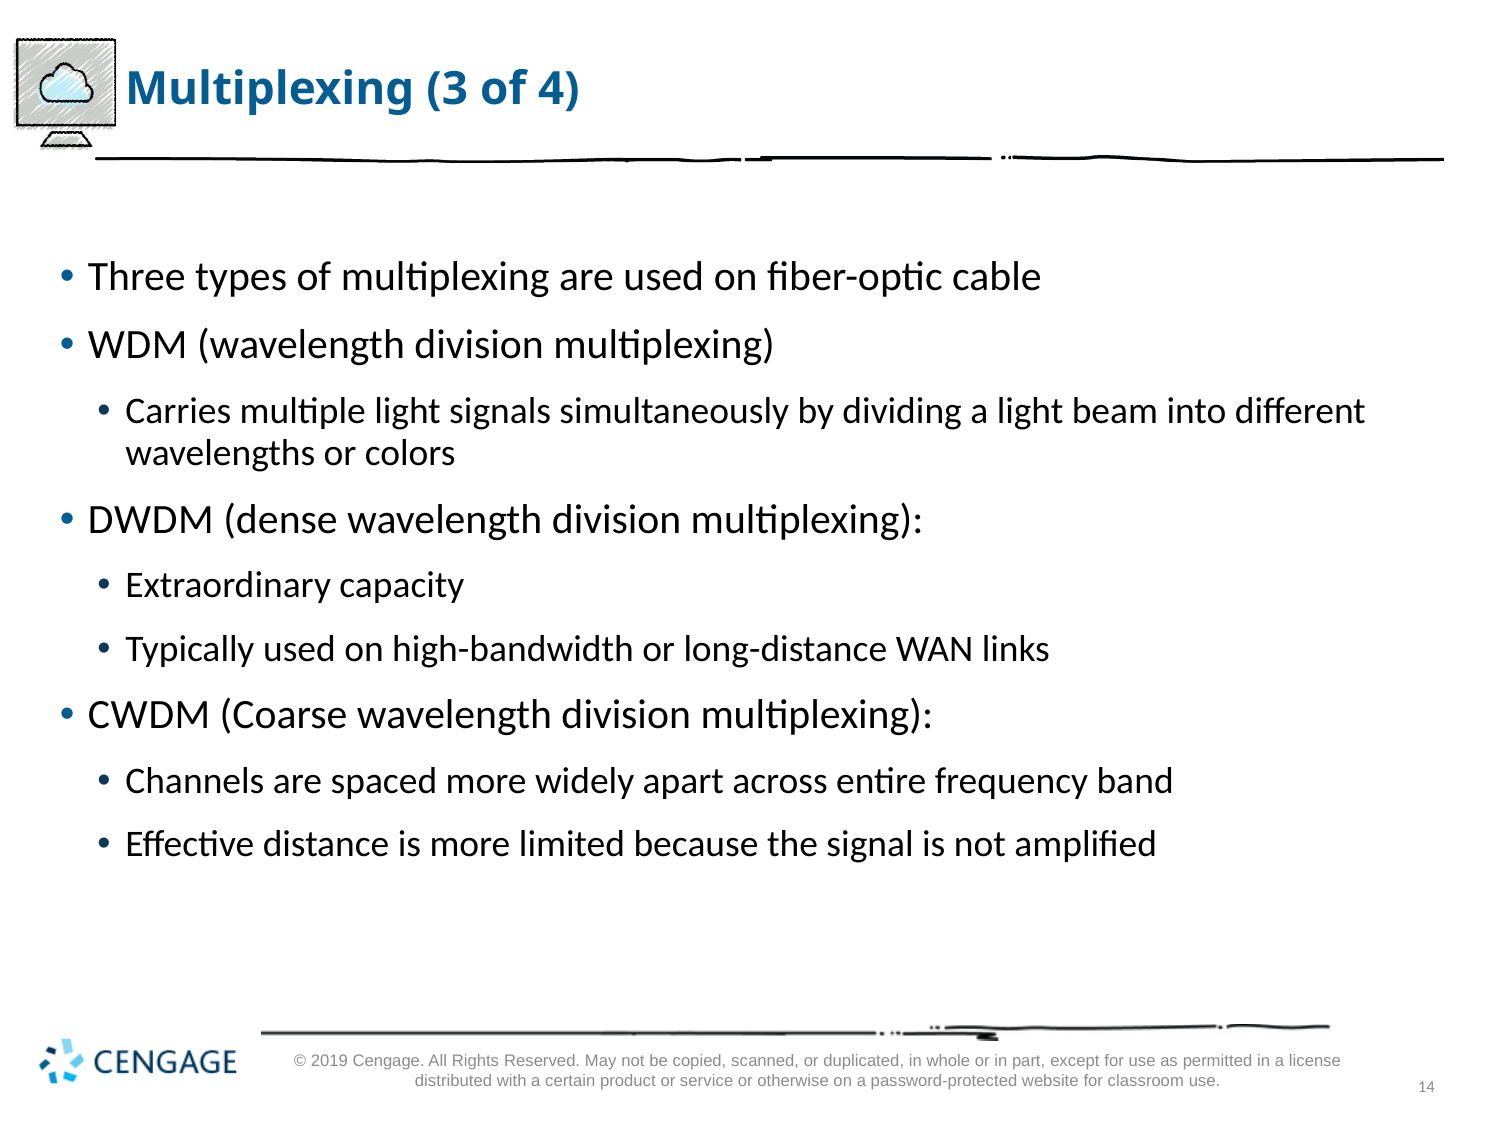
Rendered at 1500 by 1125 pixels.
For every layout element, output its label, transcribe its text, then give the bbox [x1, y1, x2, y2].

title Multiplexing (3 of 4) [125, 66, 1442, 116]
picture [13, 36, 117, 151]
picture [19, 1025, 249, 1096]
footer © 2019 Cengage. All Rights Reserved. May not be copied, scanned, or duplicated, in whole or in part, except for use as permitted in a license distributed with a certain product or service or otherwise on a password-protected website for classroom use. [262, 1050, 1375, 1091]
picture [261, 1024, 1331, 1041]
list Three types of multiplexing are used on fiber-optic cable W D M (wavelength division multiplexing) Carries multiple light signals simultaneously by dividing a light beam into different wavelengths or colors D W D M (dense wavelength division multiplexing): Extraordinary capacity Typically used on high-bandwidth or long-distance WAN links C W D M (Coarse wavelength division multiplexing): Channels are spaced more widely apart across entire frequency band Effective distance is more limited because the signal is not amplified [59, 252, 1441, 872]
picture [95, 155, 1444, 163]
